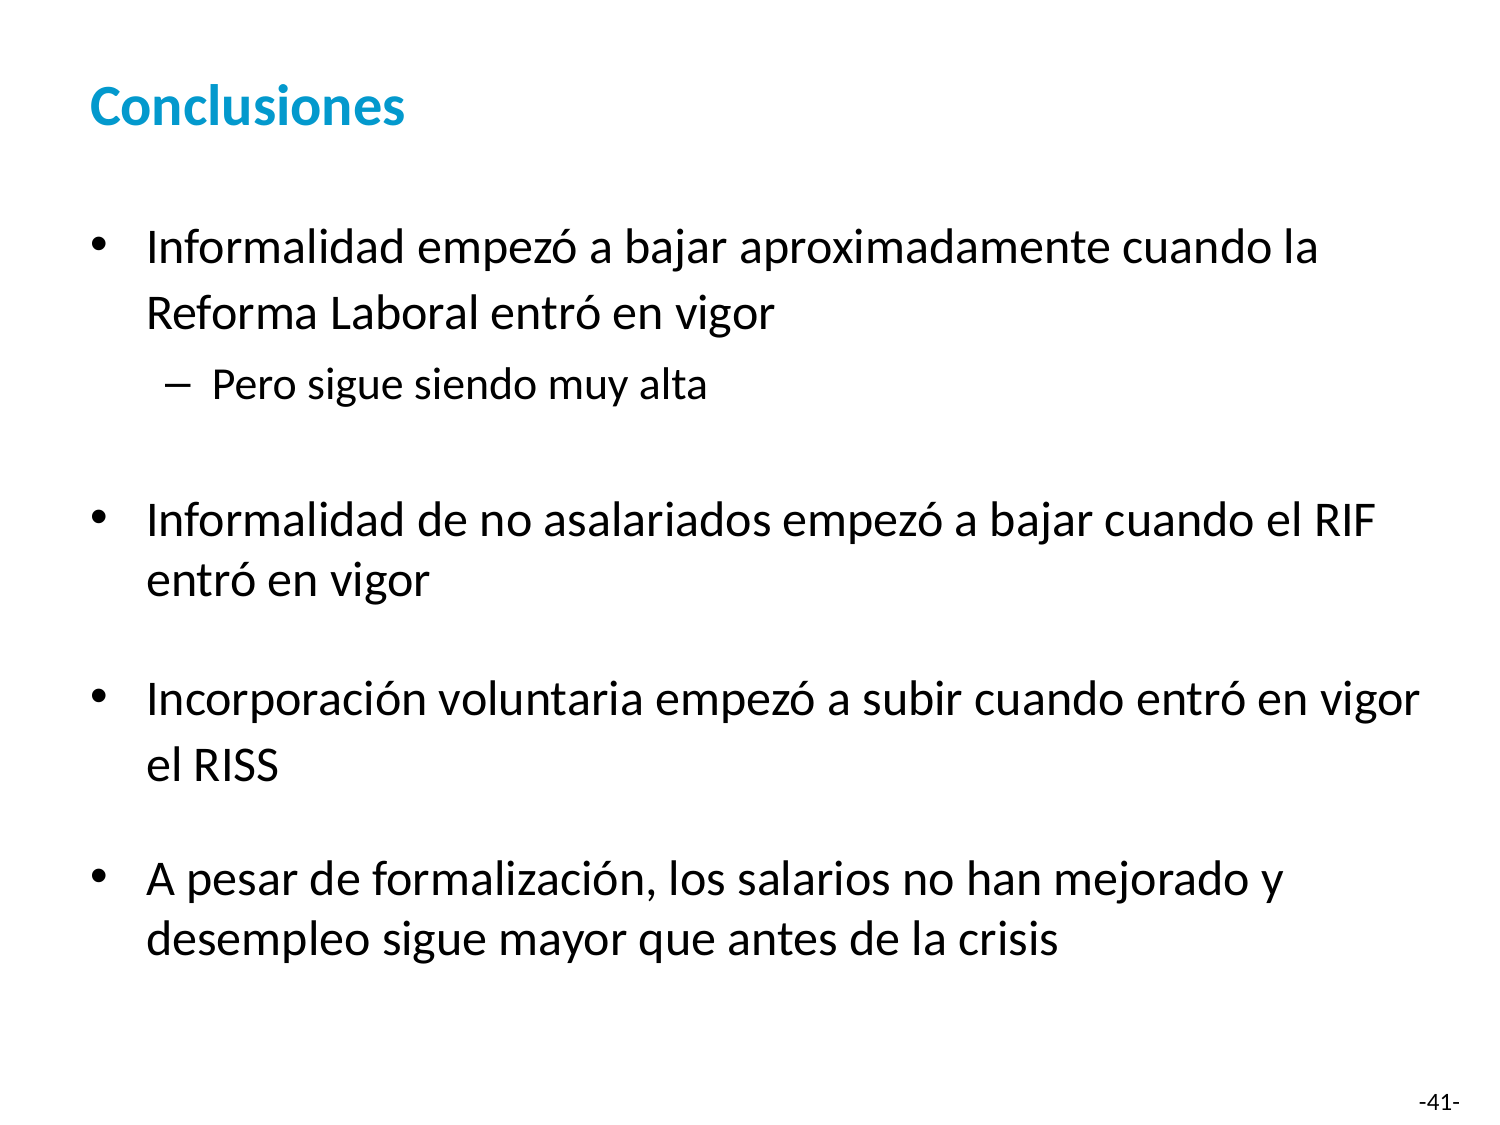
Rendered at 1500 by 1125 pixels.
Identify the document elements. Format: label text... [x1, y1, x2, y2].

list Informalidad empezó a bajar aproximadamente cuando la Reforma Laboral entró en vigor Pero sigue siendo muy alta Informalidad de no asalariados empezó a bajar cuando el RIF entró en vigor Incorporación voluntaria empezó a subir cuando entró en vigor el RISS A pesar de formalización, los salarios no han mejorado y desempleo sigue mayor que antes de la crisis [75, 200, 1438, 1025]
slide_number -41- [1125, 1077, 1475, 1125]
title Conclusiones [75, 50, 1463, 155]
